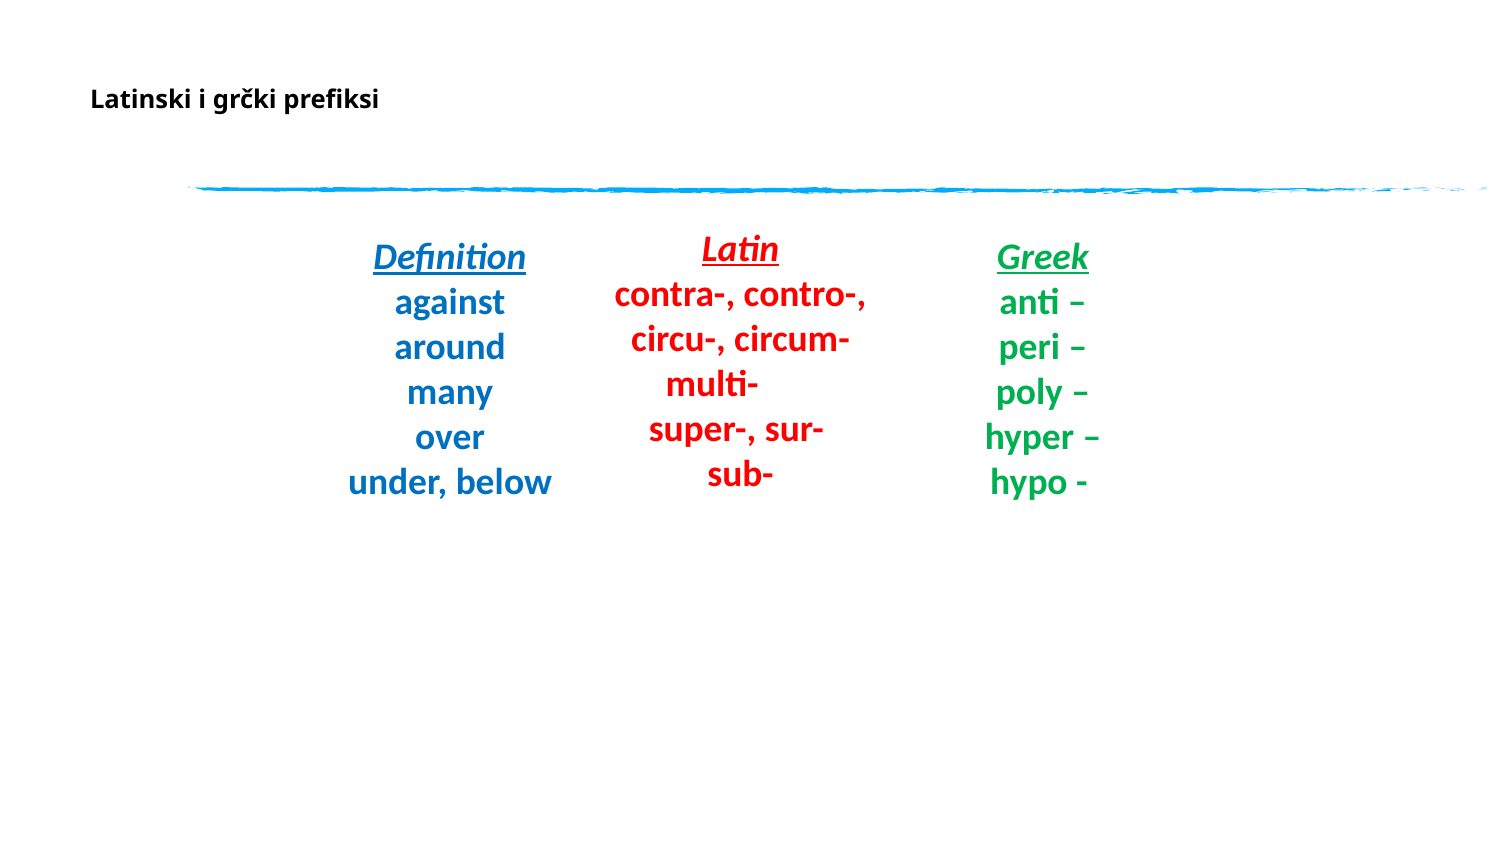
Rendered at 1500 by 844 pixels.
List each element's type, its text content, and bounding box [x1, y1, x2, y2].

picture [1435, 187, 1466, 192]
text_box Greek anti – peri – poly – hyper – hypo - [958, 224, 1128, 735]
picture [1408, 187, 1432, 191]
title Latinski i grčki prefiksi [75, 67, 1425, 129]
picture [1348, 188, 1370, 192]
text_box Latin contra-, contro-, circu-, circum- multi- super-, sur- sub- [590, 216, 891, 772]
text_box Definition against around many over under, below [318, 224, 582, 600]
picture [1257, 188, 1278, 193]
